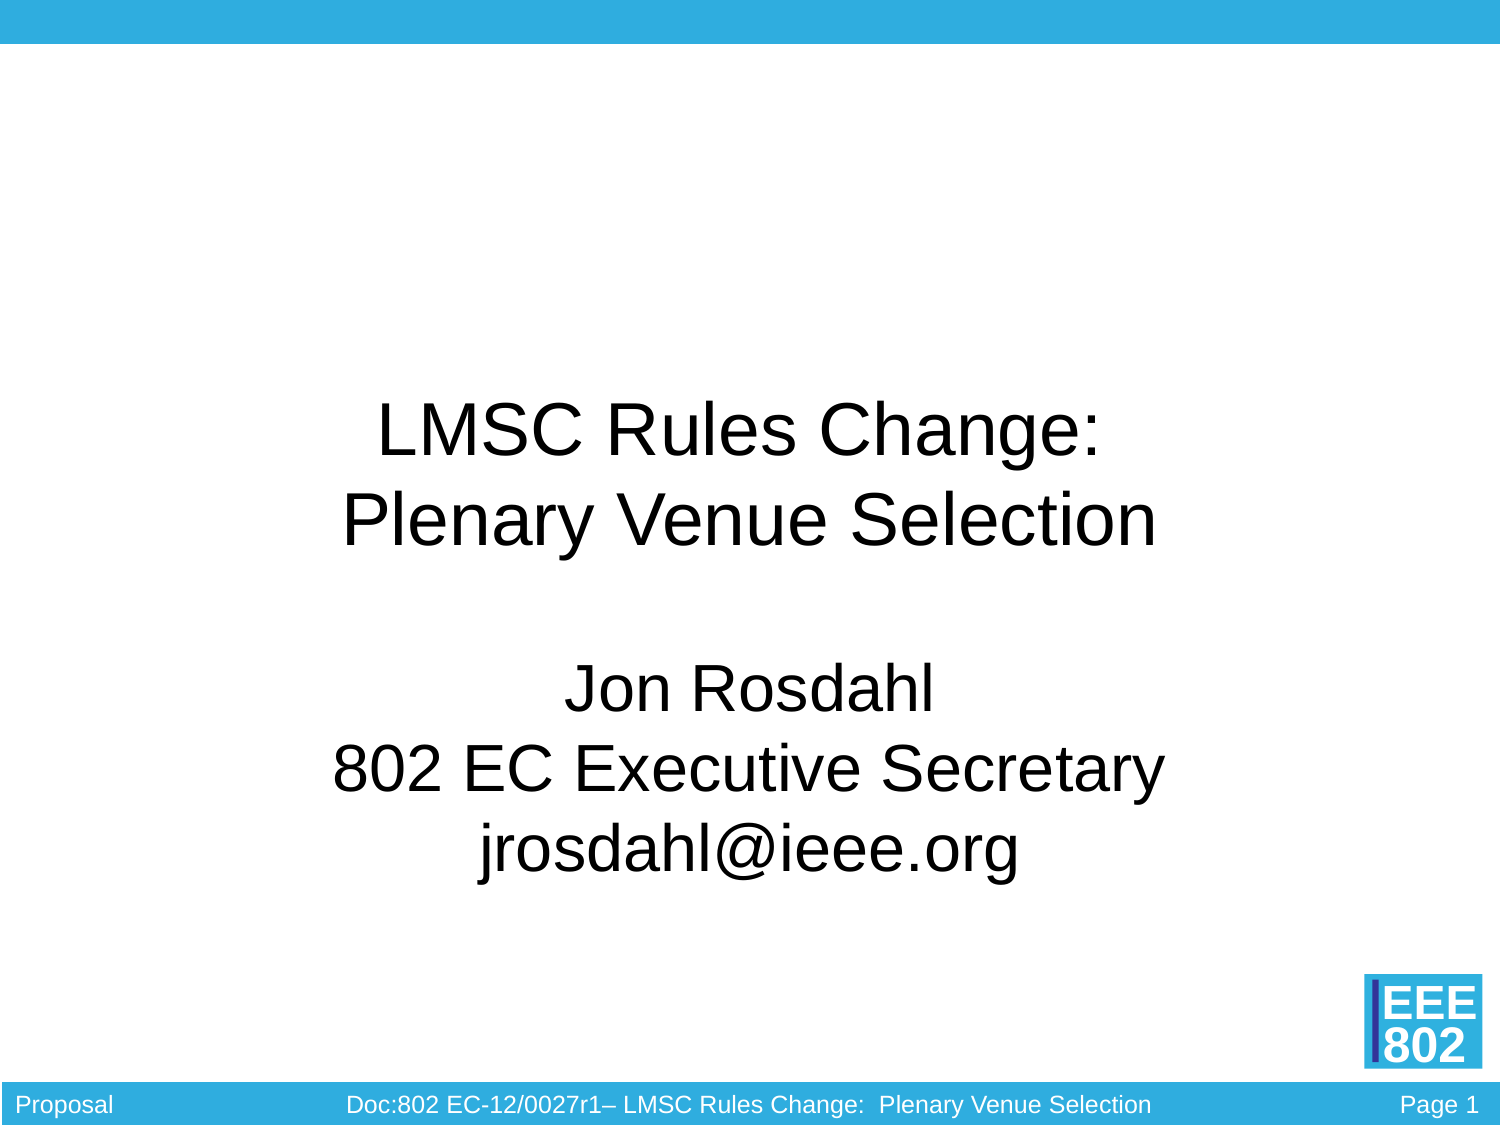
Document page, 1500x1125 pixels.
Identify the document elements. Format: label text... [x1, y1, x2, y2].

title LMSC Rules Change: Plenary Venue Selection [112, 349, 1388, 591]
subtitle Jon Rosdahl 802 EC Executive Secretary jrosdahl@ieee.org [224, 637, 1276, 926]
